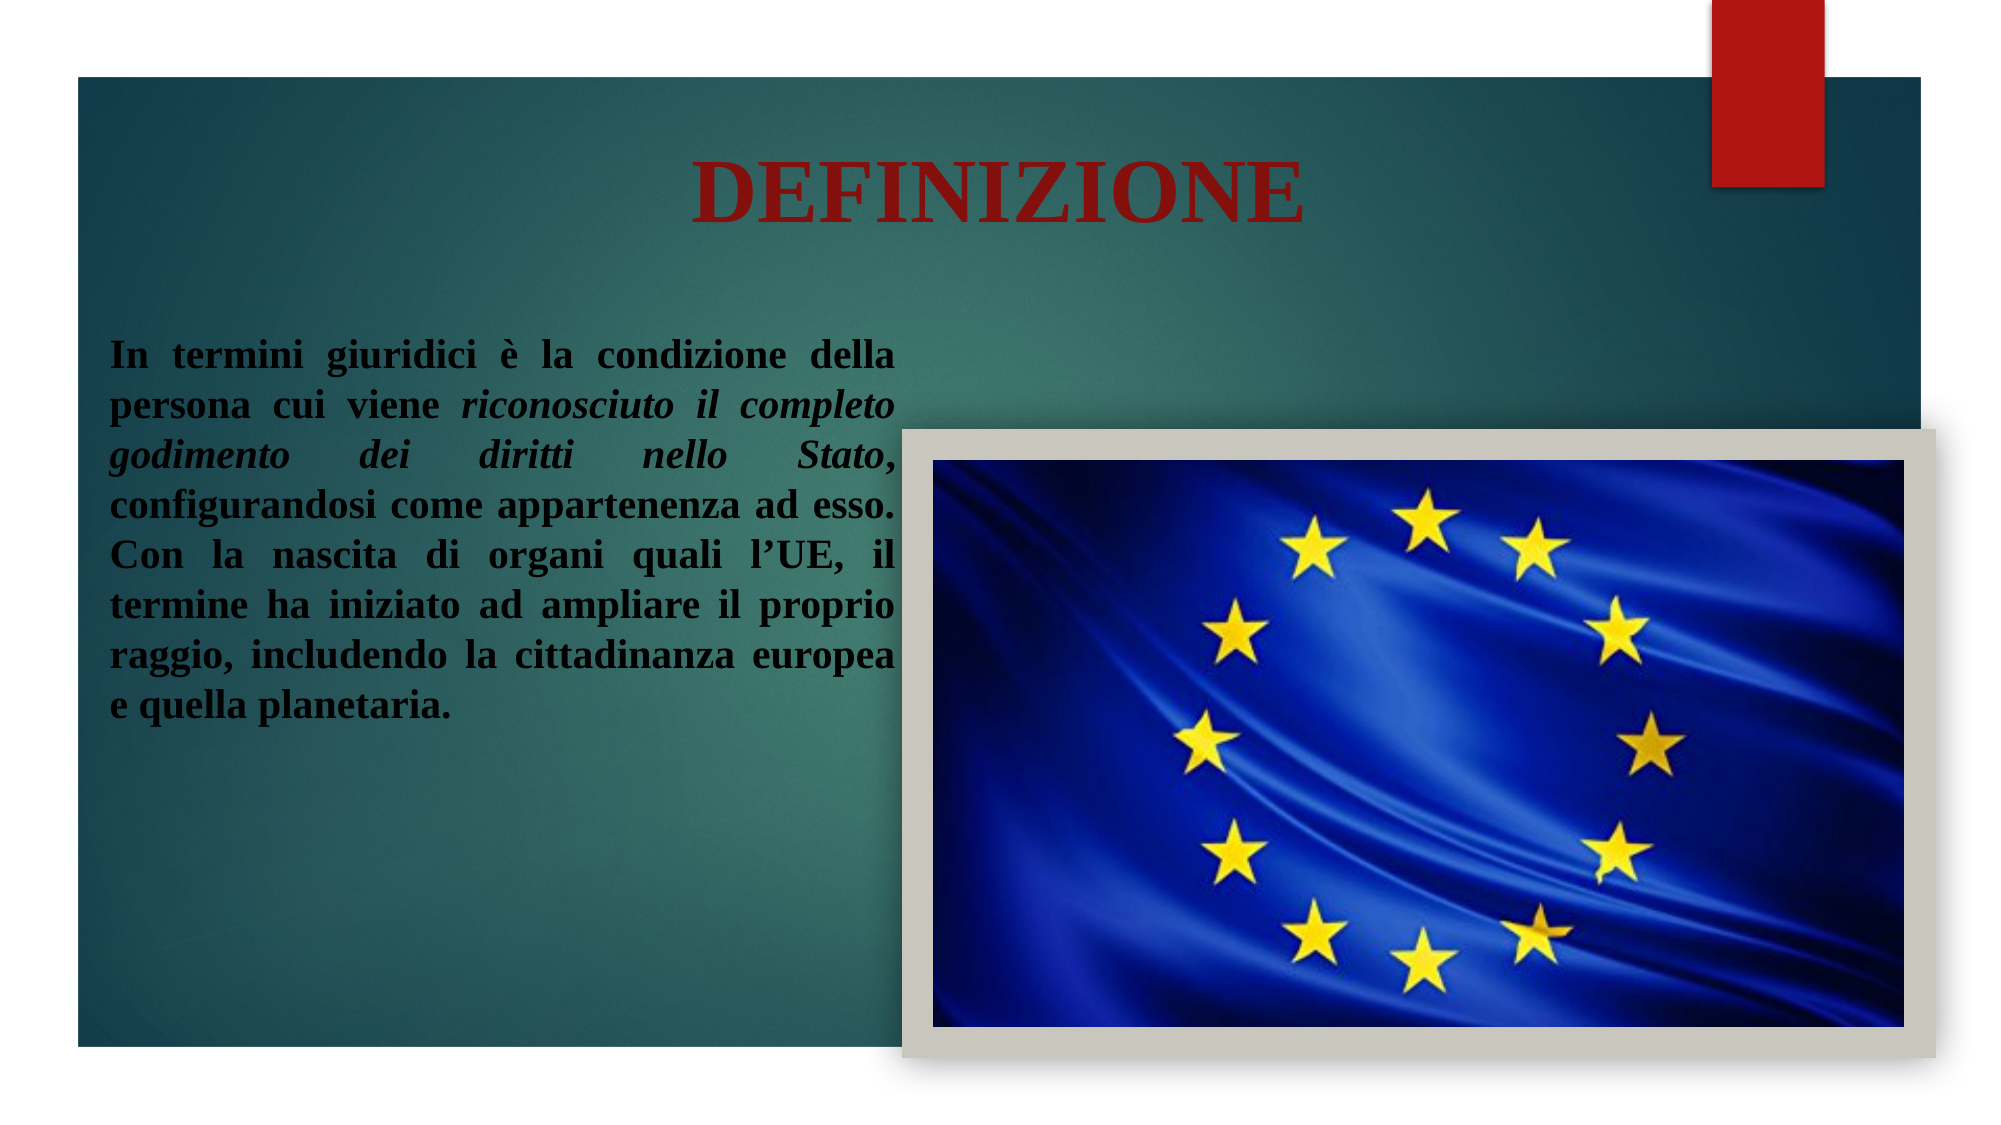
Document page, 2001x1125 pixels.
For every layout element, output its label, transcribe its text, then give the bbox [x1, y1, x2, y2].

picture [932, 459, 1905, 1028]
subtitle In termini giuridici è la condizione della persona cui viene riconosciuto il completo godimento dei diritti nello Stato, configurandosi come appartenenza ad esso. Con la nascita di organi quali l’UE, il termine ha iniziato ad ampliare il proprio raggio, includendo la cittadinanza europea e quella planetaria. [94, 253, 911, 801]
title Definizione [0, 117, 2000, 254]
